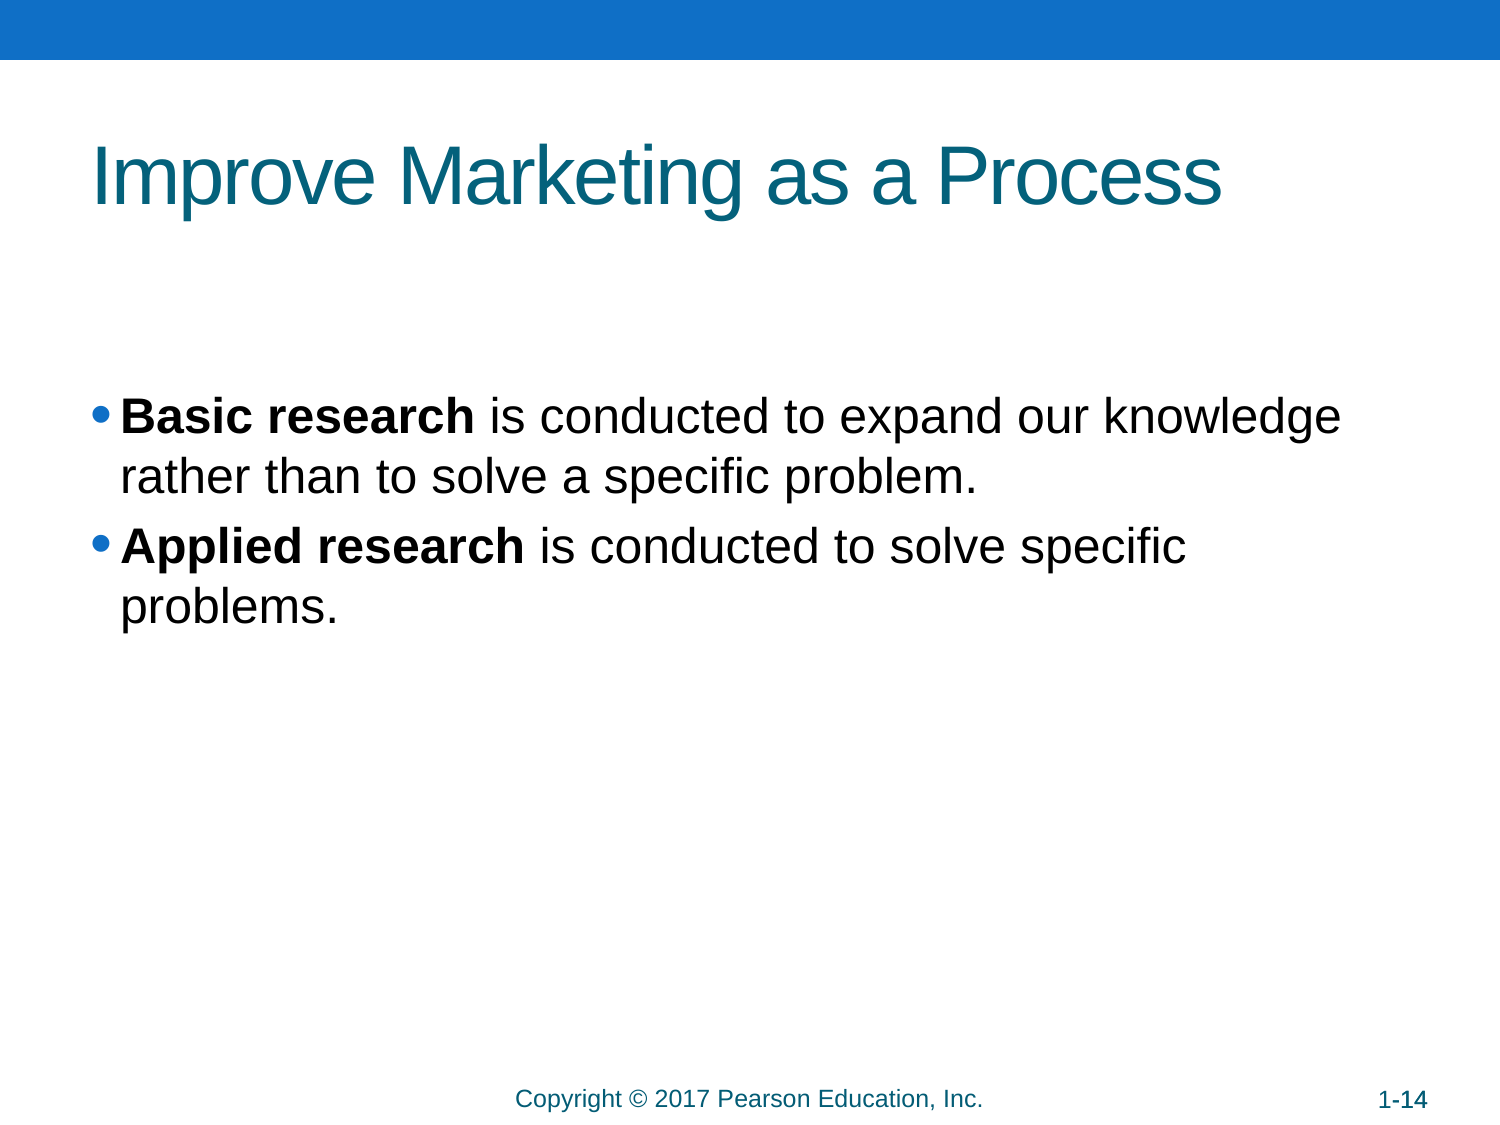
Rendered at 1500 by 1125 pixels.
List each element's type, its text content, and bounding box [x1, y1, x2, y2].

list Basic research is conducted to expand our knowledge rather than to solve a specific problem. Applied research is conducted to solve specific problems. [75, 376, 1425, 1125]
title Improve Marketing as a Process [75, 90, 1425, 253]
